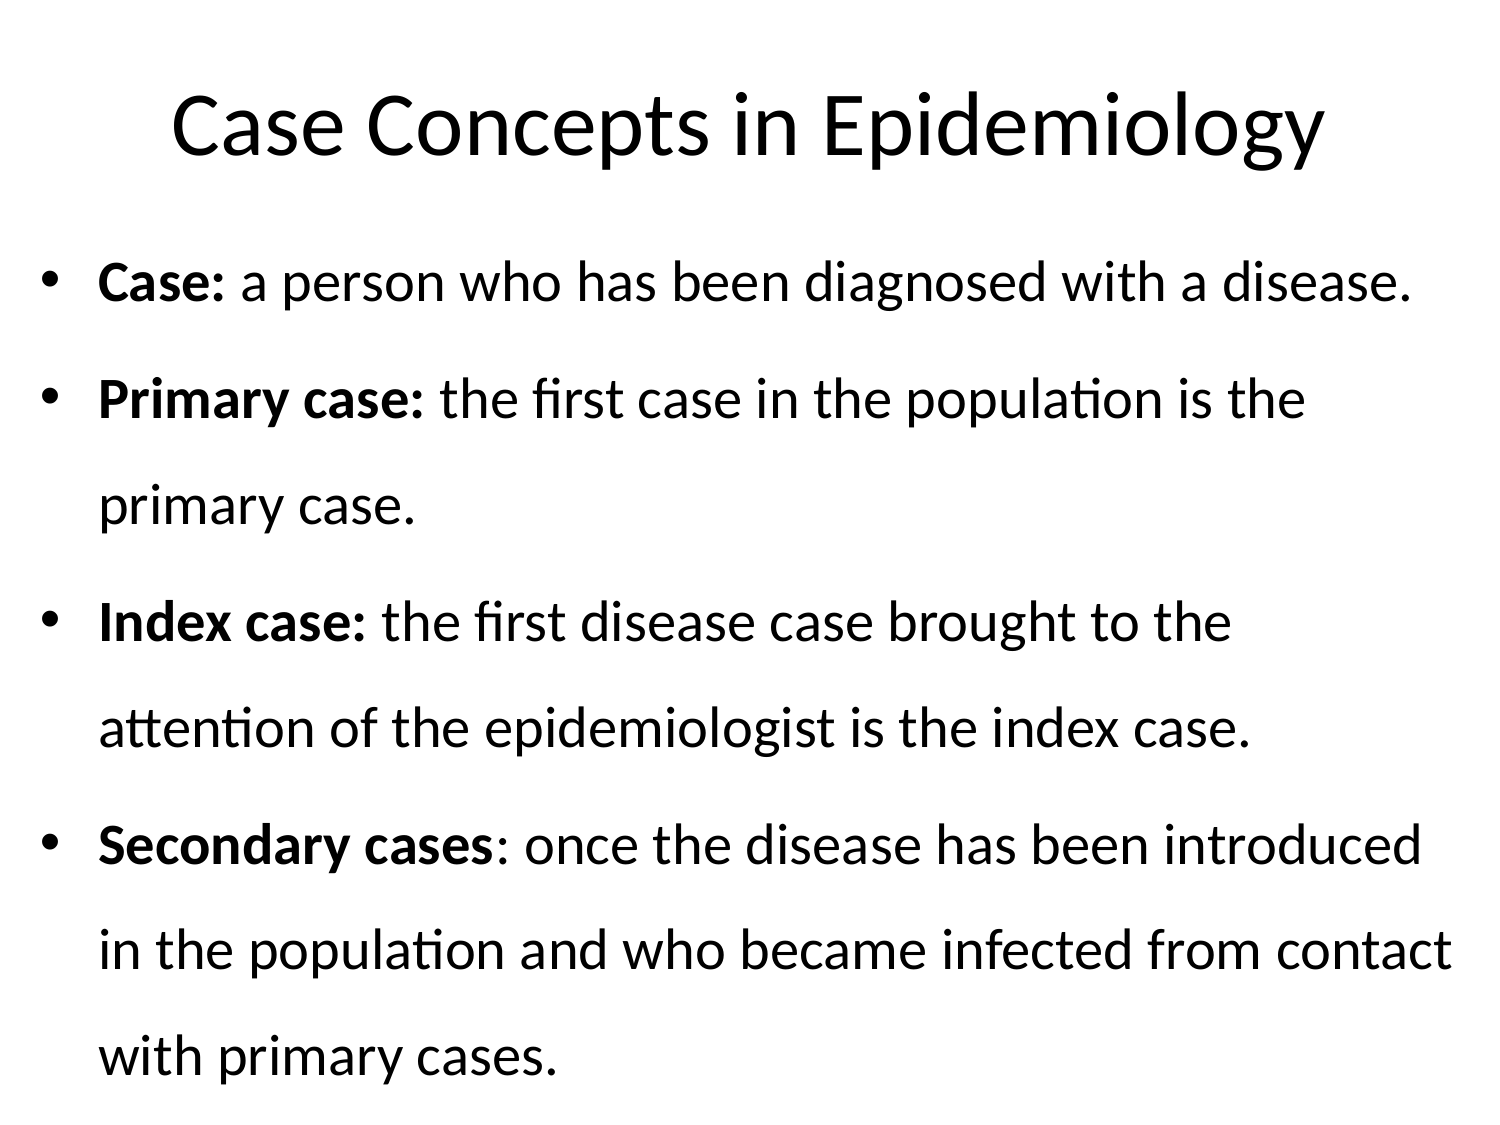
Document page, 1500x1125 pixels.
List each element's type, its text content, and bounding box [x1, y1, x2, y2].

list Case: a person who has been diagnosed with a disease. Primary case: the first case in the population is the primary case. Index case: the first disease case brought to the attention of the epidemiologist is the index case. Secondary cases: once the disease has been introduced in the population and who became infected from contact with primary cases. [24, 200, 1475, 1100]
title Case Concepts in Epidemiology [75, 24, 1425, 200]
